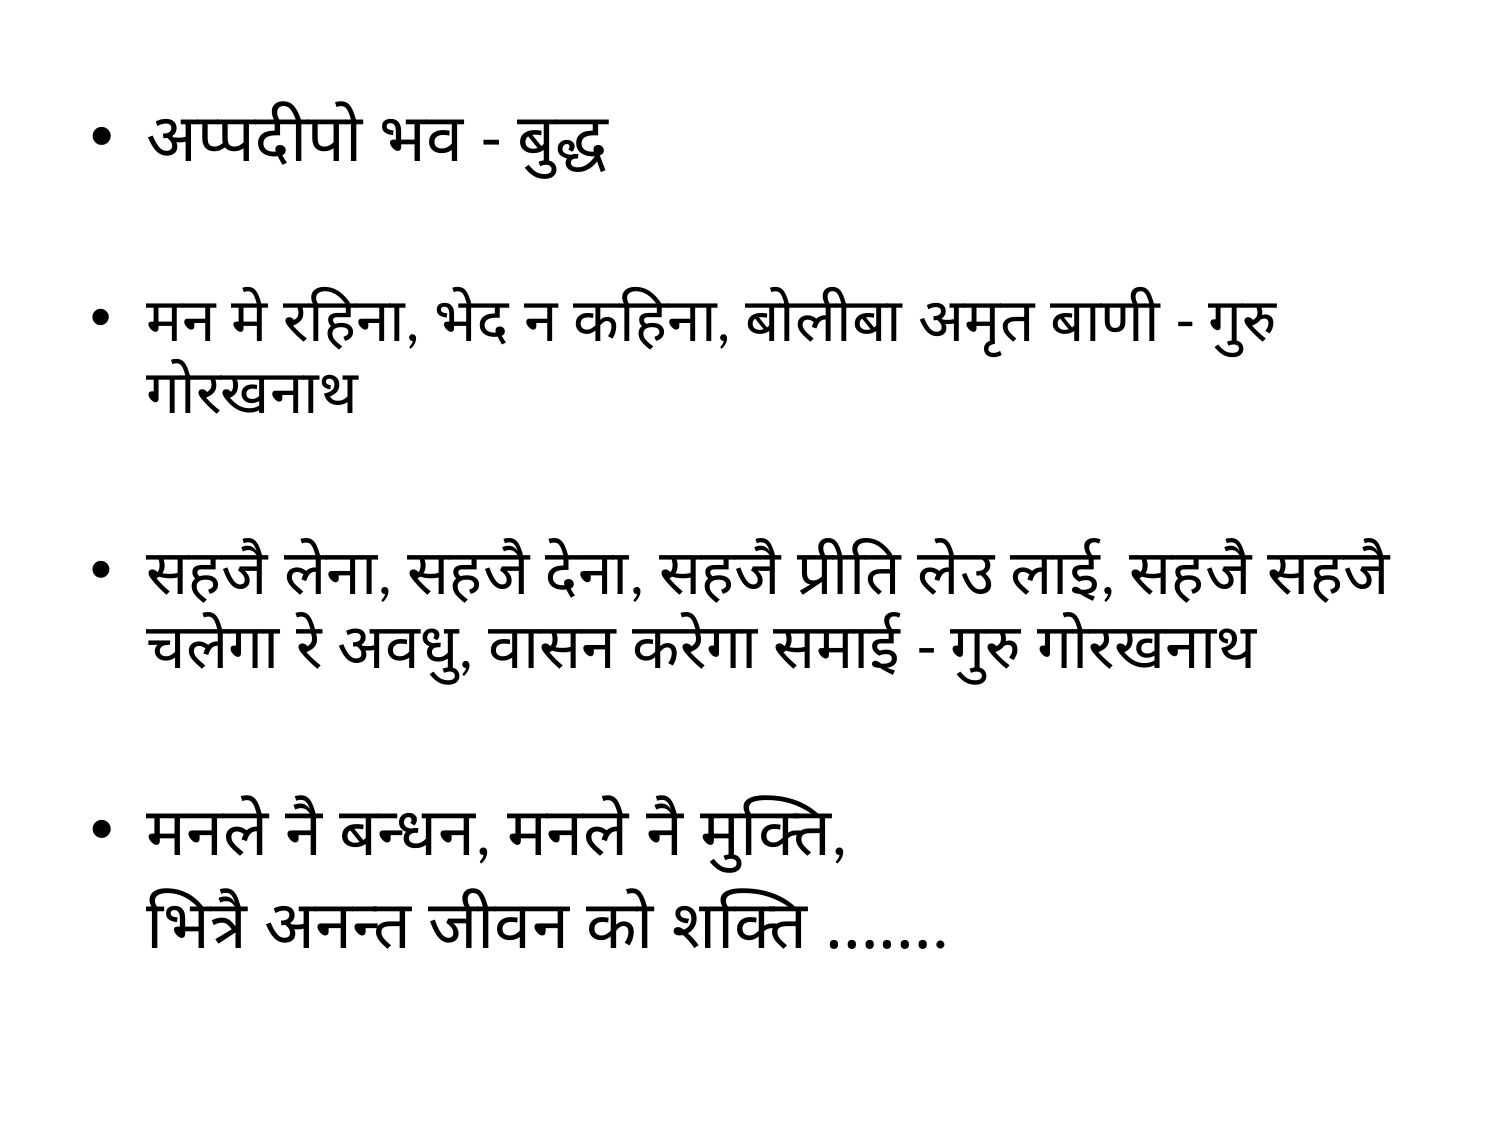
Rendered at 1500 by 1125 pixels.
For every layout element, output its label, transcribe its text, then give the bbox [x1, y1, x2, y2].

list अप्पदीपो भव - बुद्ध मन मे रहिना, भेद न कहिना, बोलीबा अमृत बाणी - गुरु गोरखनाथ सहजै लेना, सहजै देना, सहजै प्रीति लेउ लाई, सहजै सहजै चलेगा रे अवधु, वासन करेगा समाई - गुरु गोरखनाथ मनले नै बन्धन, मनले नै मुक्ति, भित्रै अनन्त जीवन को शक्ति ……. [75, 87, 1425, 1005]
